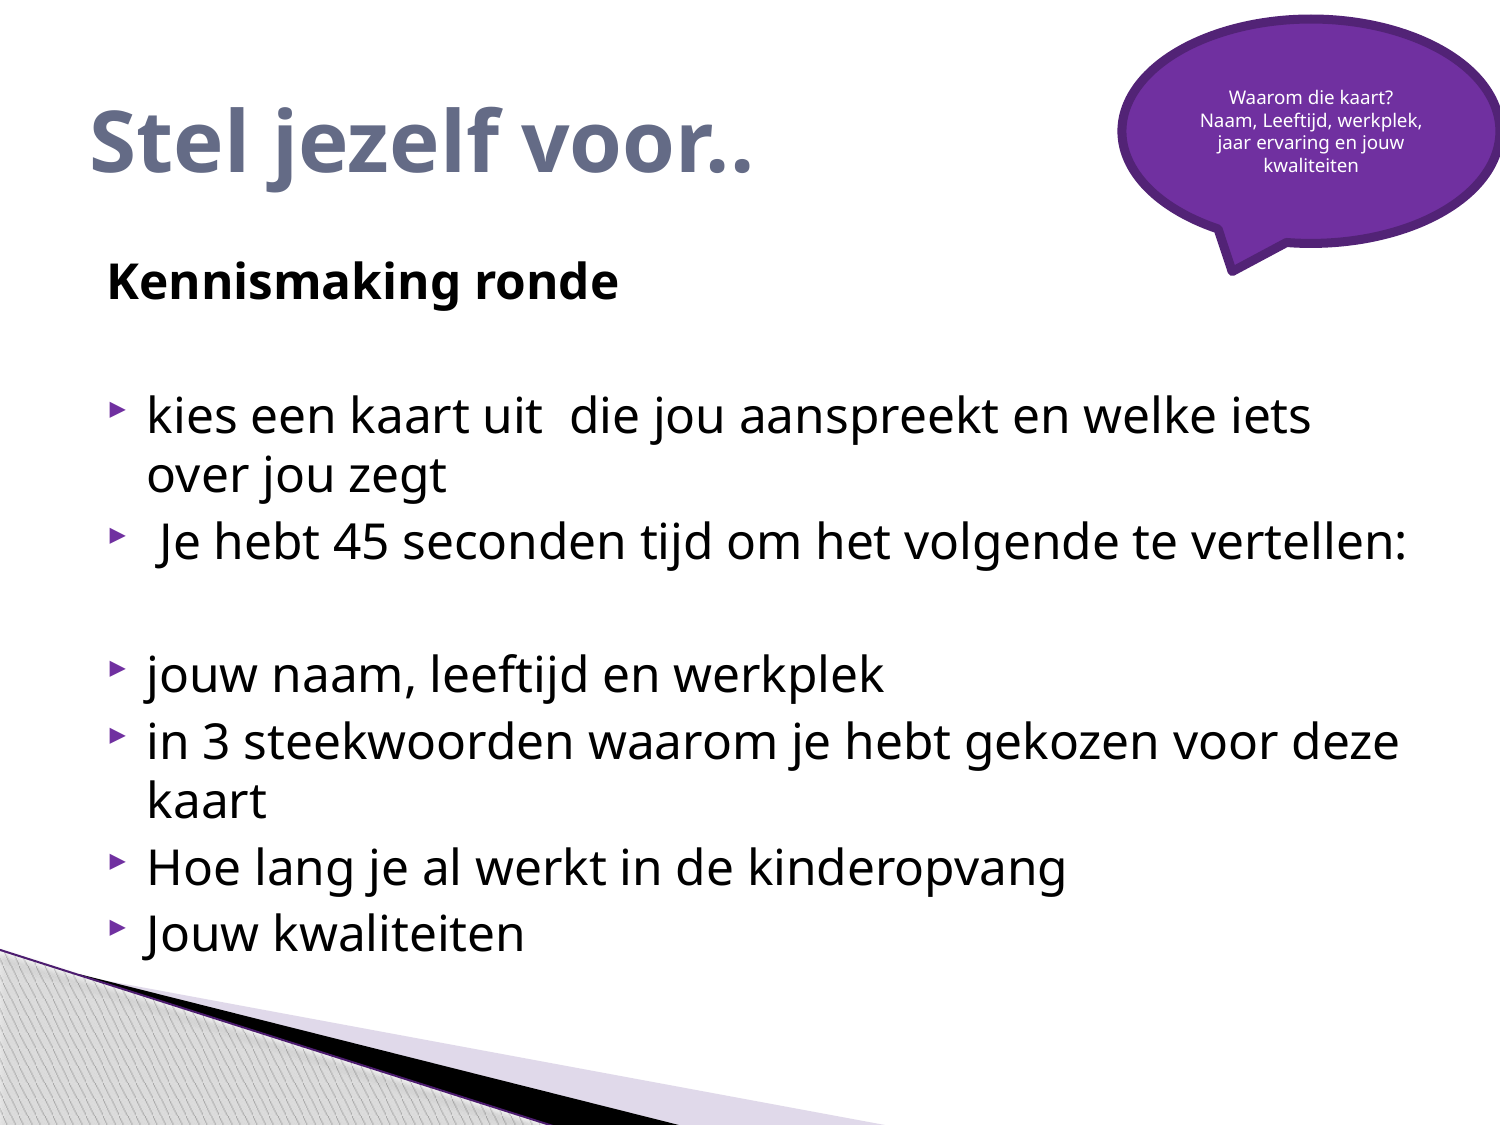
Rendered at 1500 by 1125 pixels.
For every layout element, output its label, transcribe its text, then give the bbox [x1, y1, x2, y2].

text_box Waarom die kaart? Naam, Leeftijd, werkplek, jaar ervaring en jouw kwaliteiten [1117, 14, 1500, 276]
list Kennismaking ronde kies een kaart uit die jou aanspreekt en welke iets over jou zegt Je hebt 45 seconden tijd om het volgende te vertellen: jouw naam, leeftijd en werkplek in 3 steekwoorden waarom je hebt gekozen voor deze kaart Hoe lang je al werkt in de kinderopvang Jouw kwaliteiten [75, 243, 1425, 986]
title Stel jezelf voor.. [75, 45, 1213, 233]
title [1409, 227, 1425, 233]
